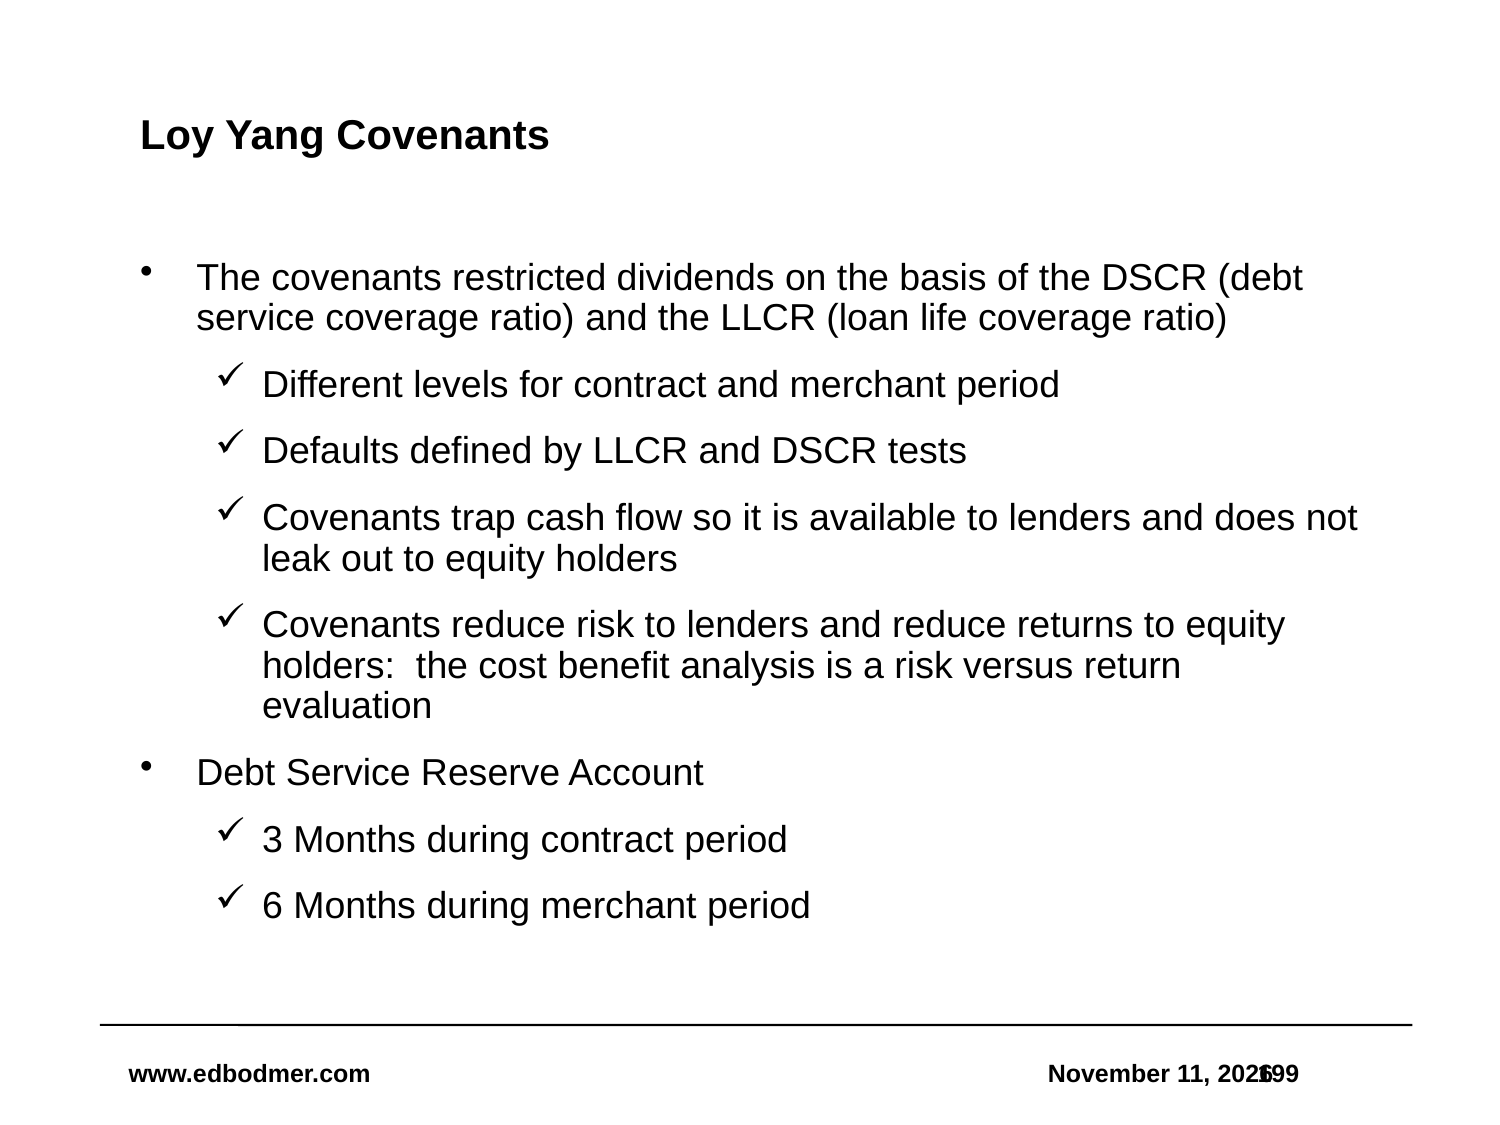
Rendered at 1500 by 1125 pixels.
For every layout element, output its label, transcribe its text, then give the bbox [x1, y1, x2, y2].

list The covenants restricted dividends on the basis of the DSCR (debt service coverage ratio) and the LLCR (loan life coverage ratio) Different levels for contract and merchant period Defaults defined by LLCR and DSCR tests Covenants trap cash flow so it is available to lenders and does not leak out to equity holders Covenants reduce risk to lenders and reduce returns to equity holders: the cost benefit analysis is a risk versus return evaluation Debt Service Reserve Account 3 Months during contract period 6 Months during merchant period [124, 249, 1376, 1001]
title Loy Yang Covenants [124, 99, 1288, 226]
